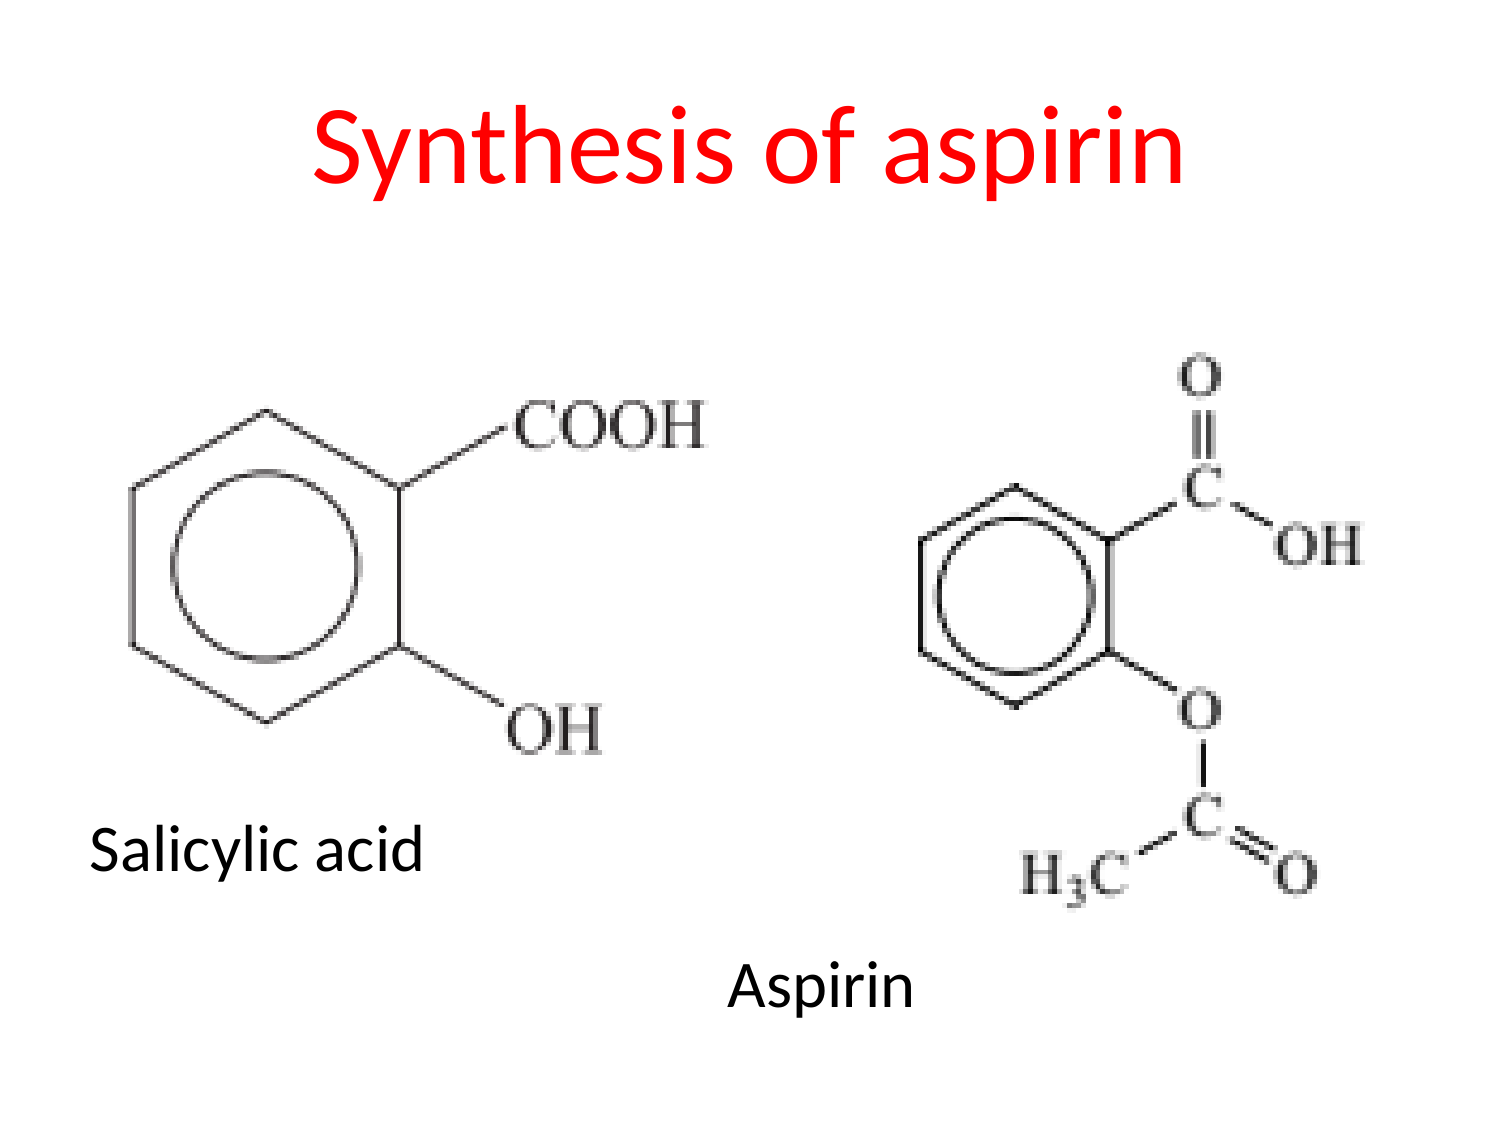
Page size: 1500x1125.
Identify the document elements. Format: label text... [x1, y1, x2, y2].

text_box Salicylic acid [74, 797, 543, 893]
title Synthesis of aspirin [75, 45, 1425, 233]
text_box Aspirin [712, 933, 1181, 1029]
picture [874, 313, 1385, 982]
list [0, 370, 714, 765]
